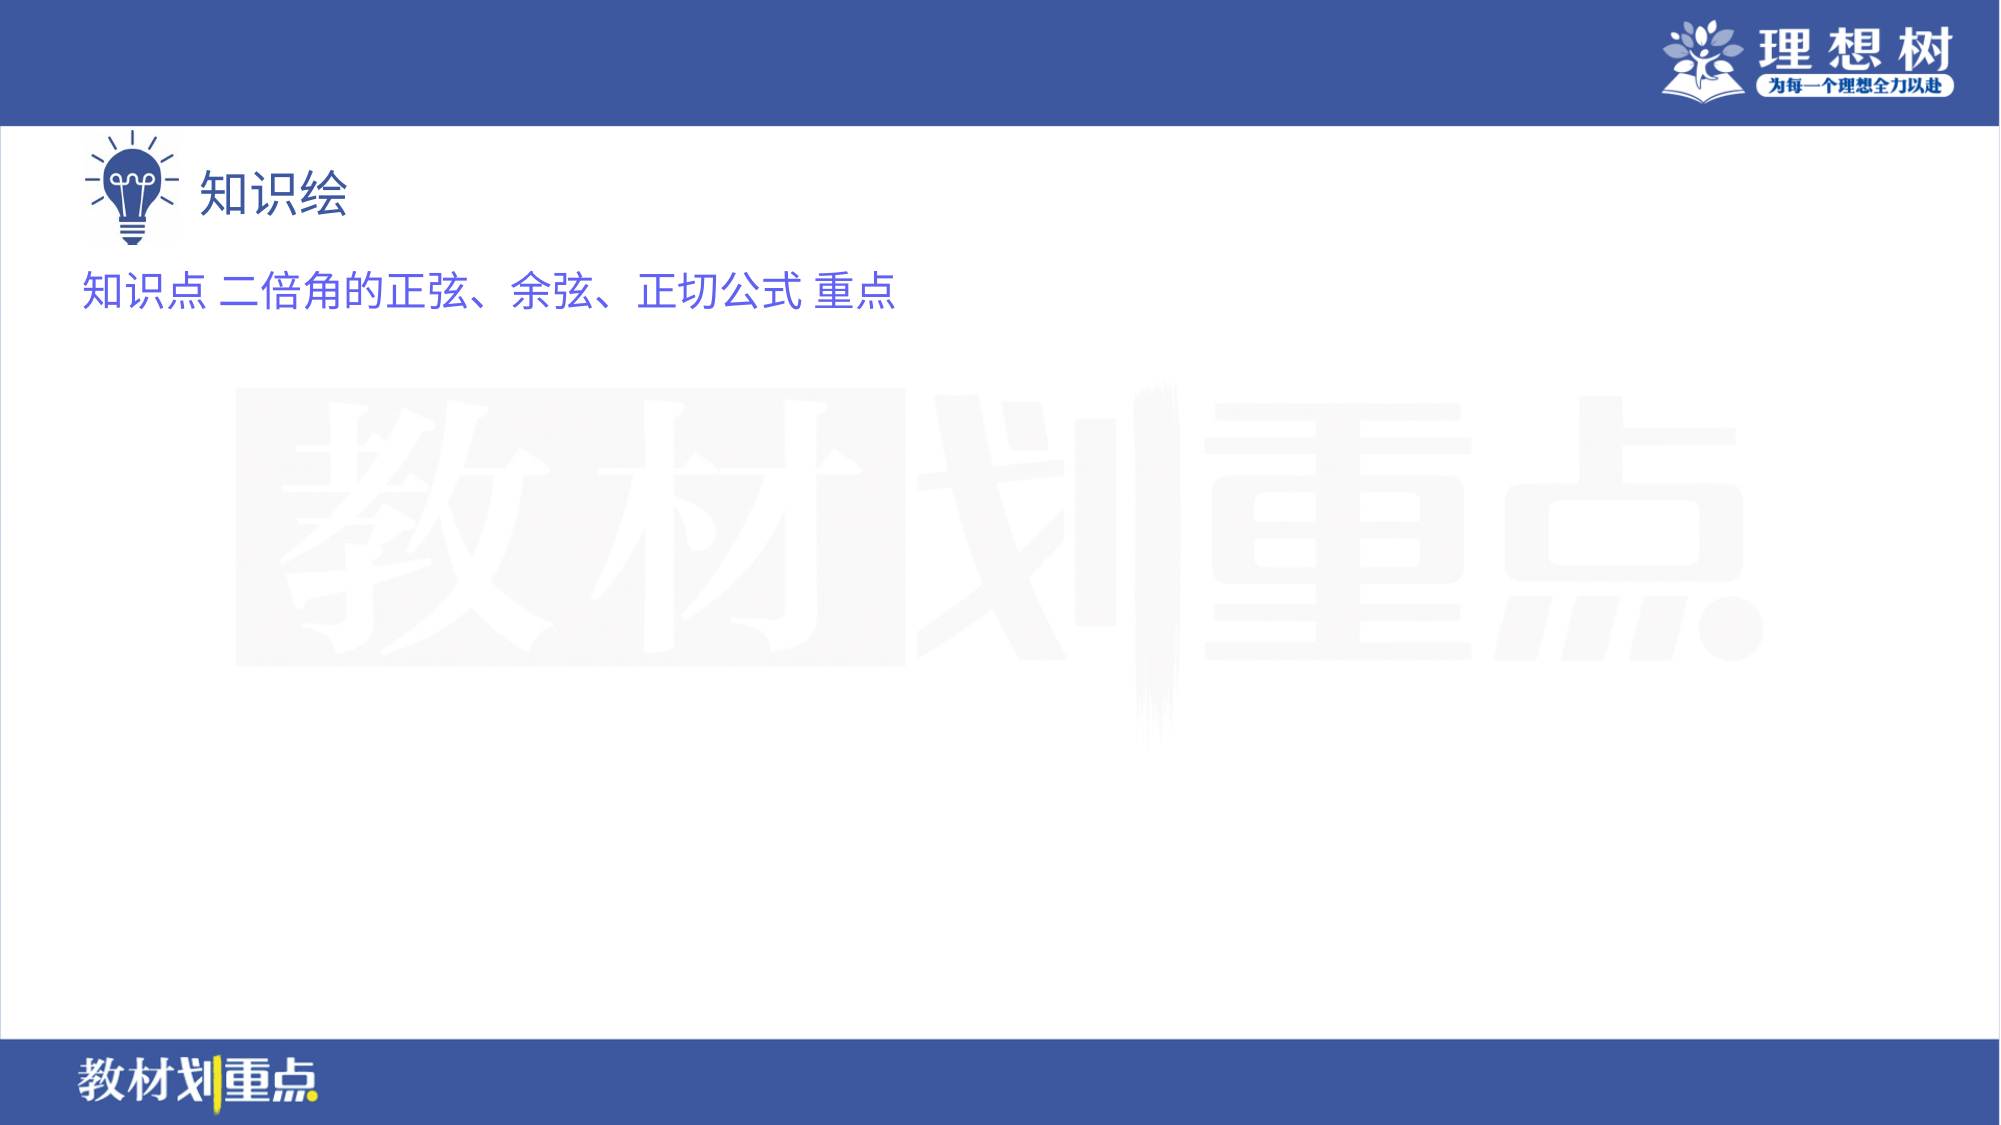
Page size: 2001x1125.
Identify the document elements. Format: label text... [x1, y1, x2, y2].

text_box 知识点 二倍角的正弦、余弦、正切公式 重点 [82, 244, 1817, 378]
text_box 知识绘 [199, 149, 495, 236]
picture [0, 0, 2000, 1125]
